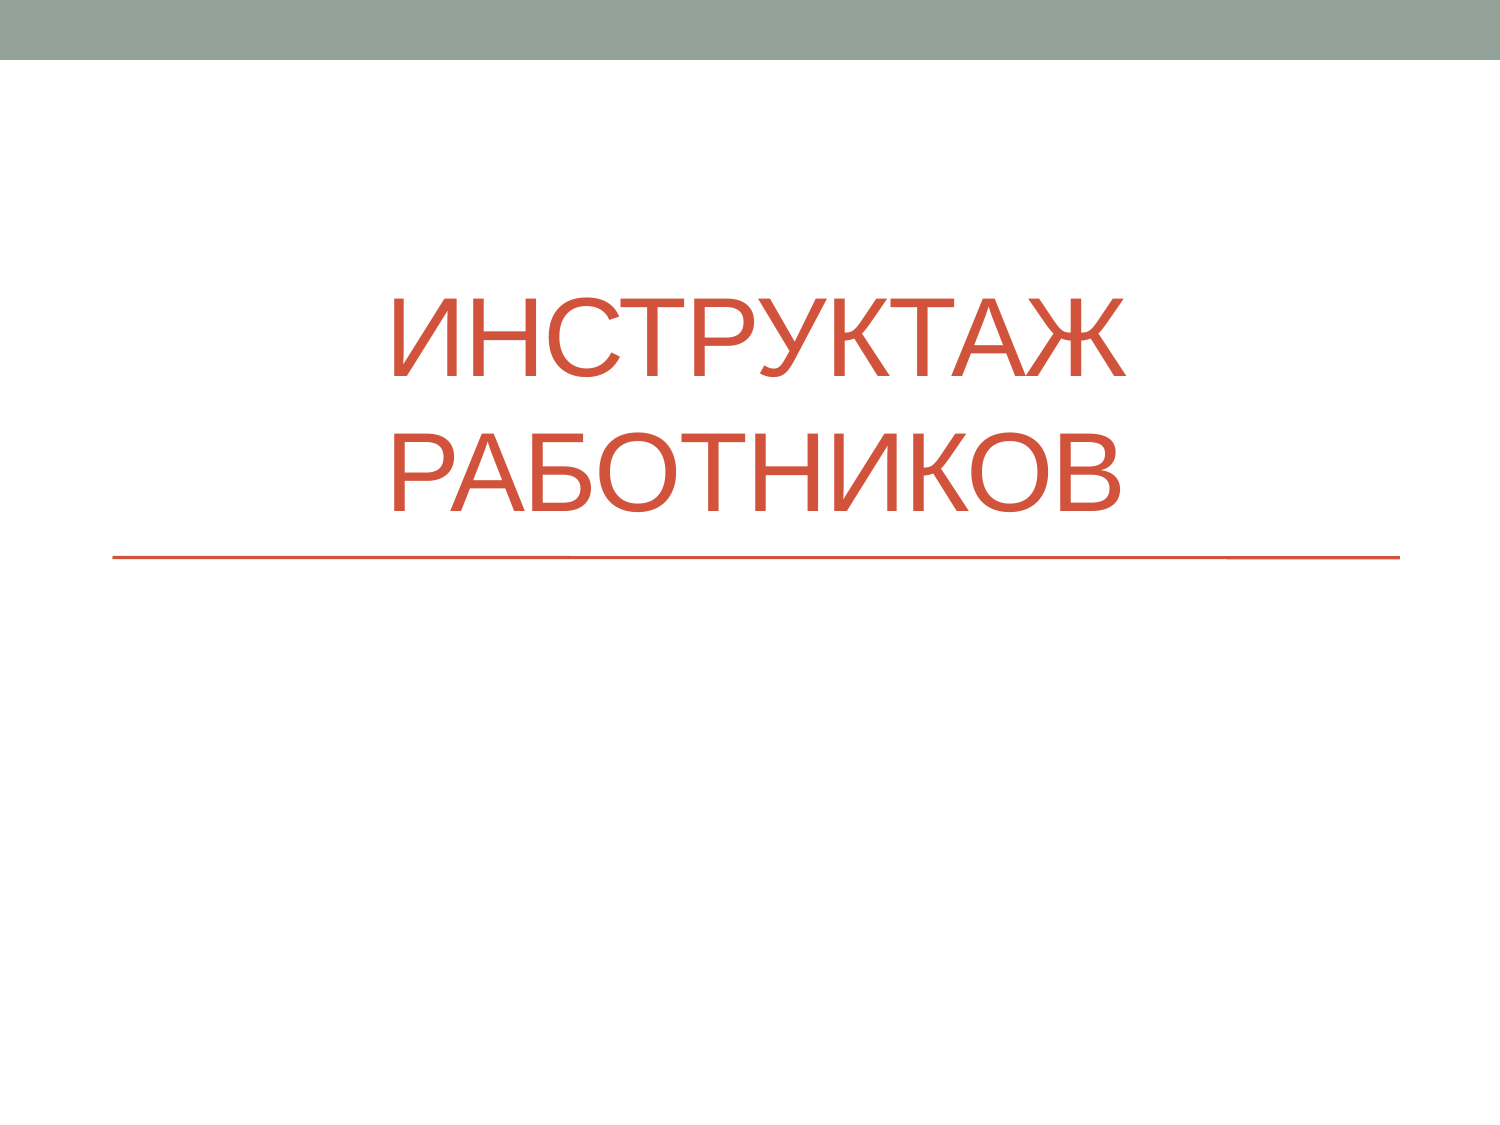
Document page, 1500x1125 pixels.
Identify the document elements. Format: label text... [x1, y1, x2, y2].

title Инструктаж работников [112, 224, 1400, 542]
